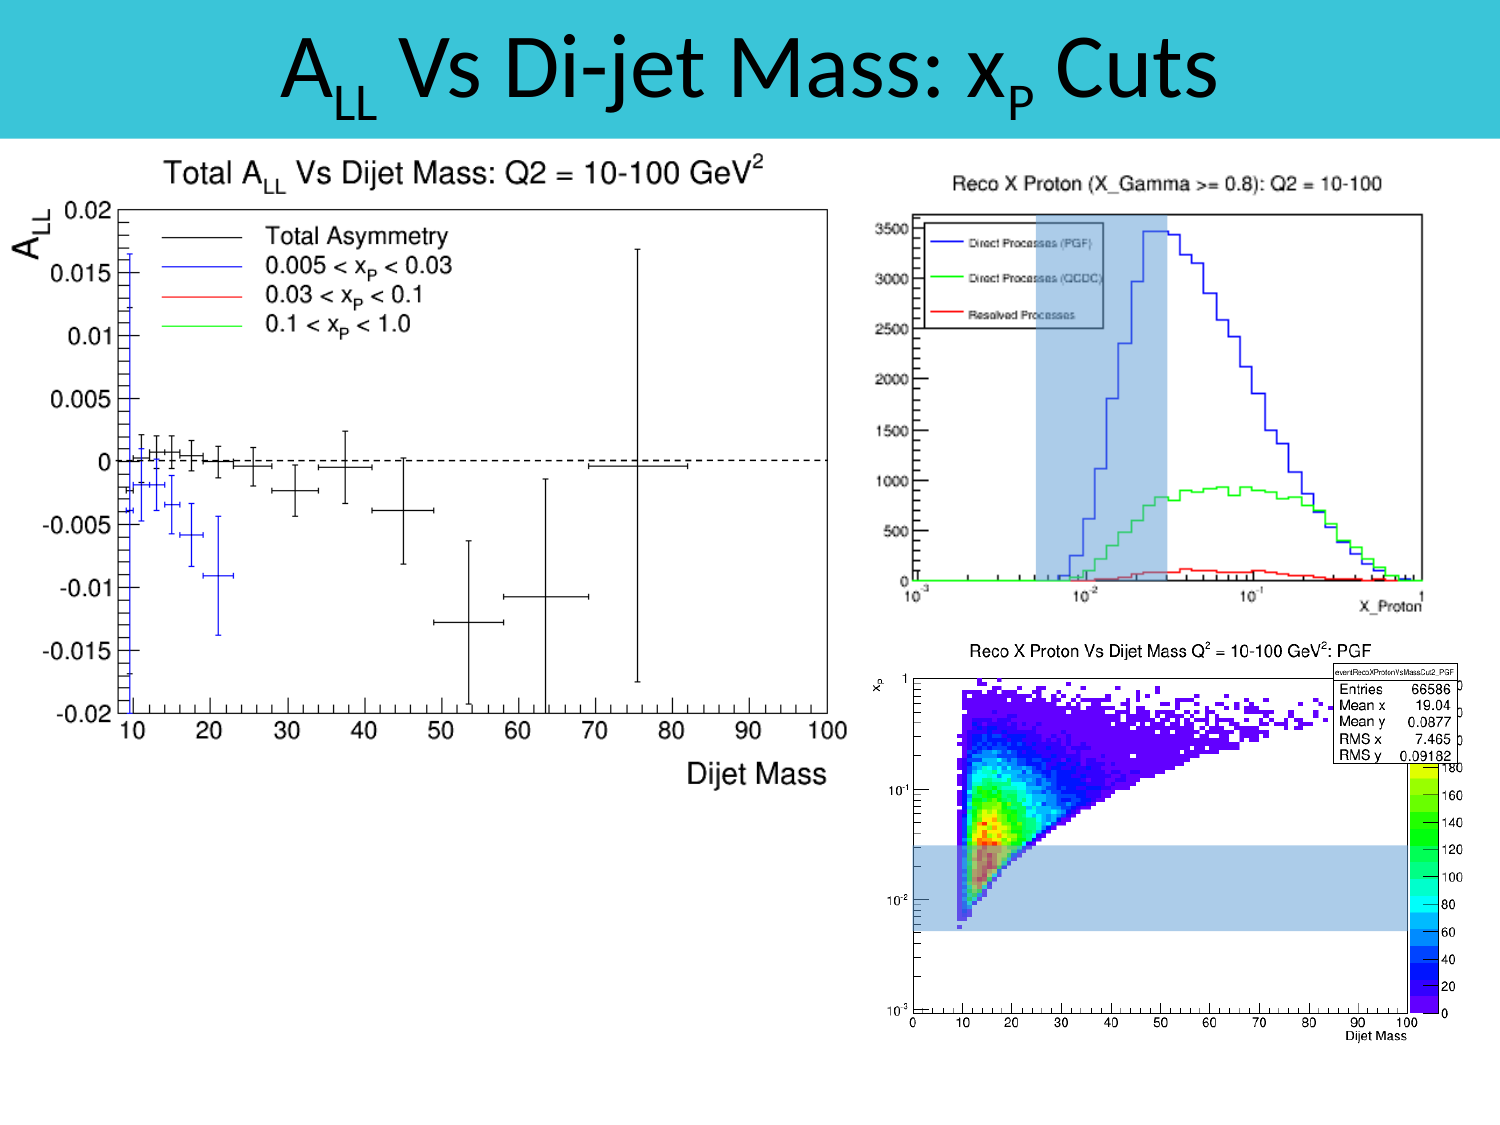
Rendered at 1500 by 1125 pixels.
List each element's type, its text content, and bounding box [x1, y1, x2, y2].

text_box ALL Vs Di-jet Mass: xP Cuts [0, 0, 1500, 139]
picture [0, 138, 1500, 1055]
